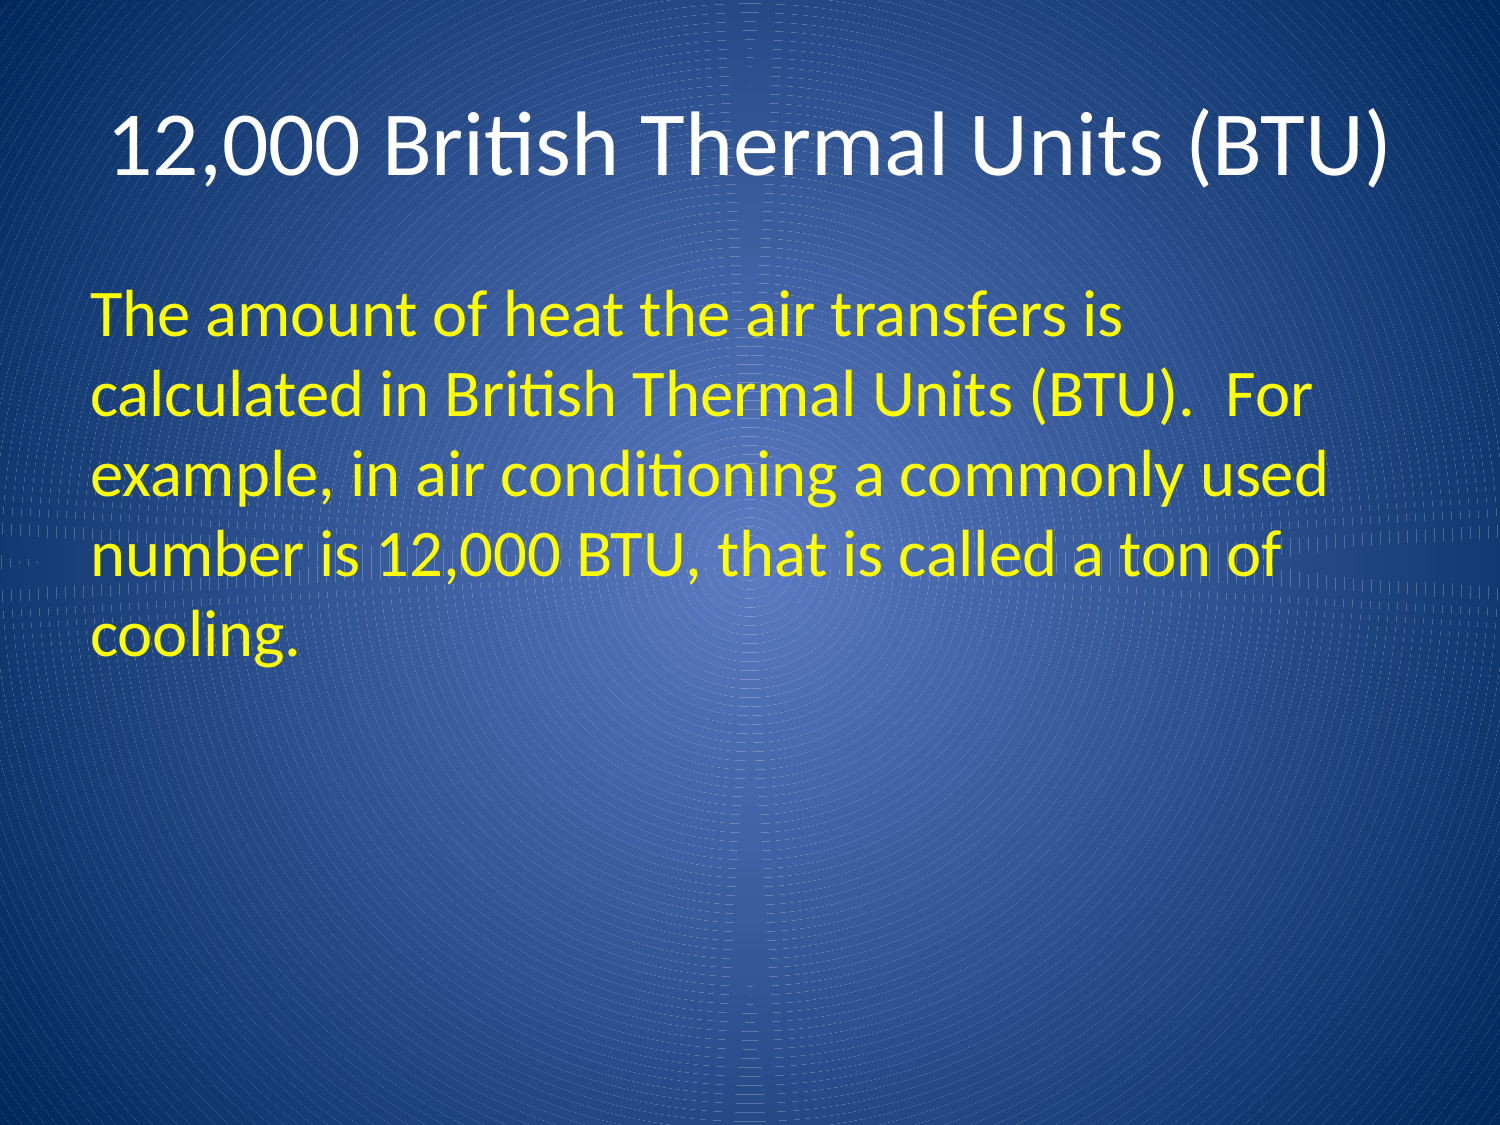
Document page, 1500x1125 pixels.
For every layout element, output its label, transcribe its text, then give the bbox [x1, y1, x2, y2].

title 12,000 British Thermal Units (BTU) [75, 45, 1425, 233]
list The amount of heat the air transfers is calculated in British Thermal Units (BTU). For example, in air conditioning a commonly used number is 12,000 BTU, that is called a ton of cooling. [75, 262, 1425, 1005]
